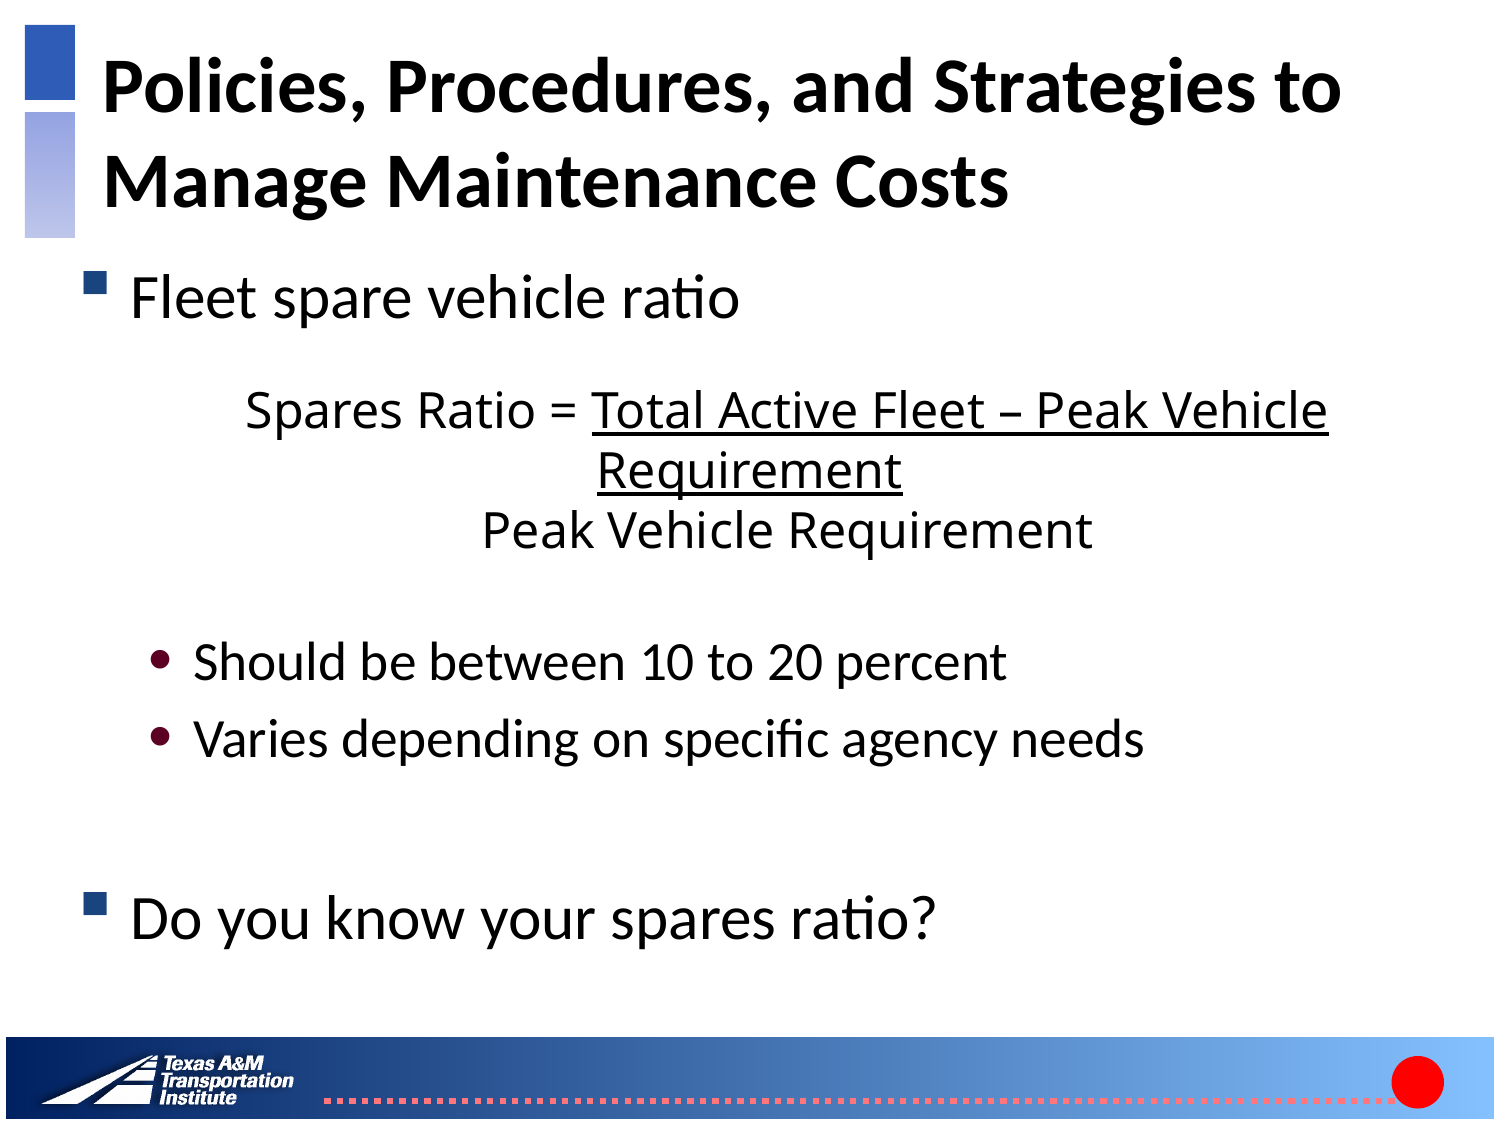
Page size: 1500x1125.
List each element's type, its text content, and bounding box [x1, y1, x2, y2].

list Fleet spare vehicle ratio Should be between 10 to 20 percent Varies depending on specific agency needs Do you know your spares ratio? [62, 566, 1425, 963]
picture [37, 1037, 300, 1125]
text_box Spares Ratio = Total Active Fleet – Peak Vehicle Requirement Peak Vehicle Requirement [0, 370, 1500, 566]
title Policies, Procedures, and Strategies to Manage Maintenance Costs [87, 24, 1425, 233]
list Fleet spare vehicle ratio Should be between 10 to 20 percent Varies depending on specific agency needs Do you know your spares ratio? [62, 247, 1425, 370]
